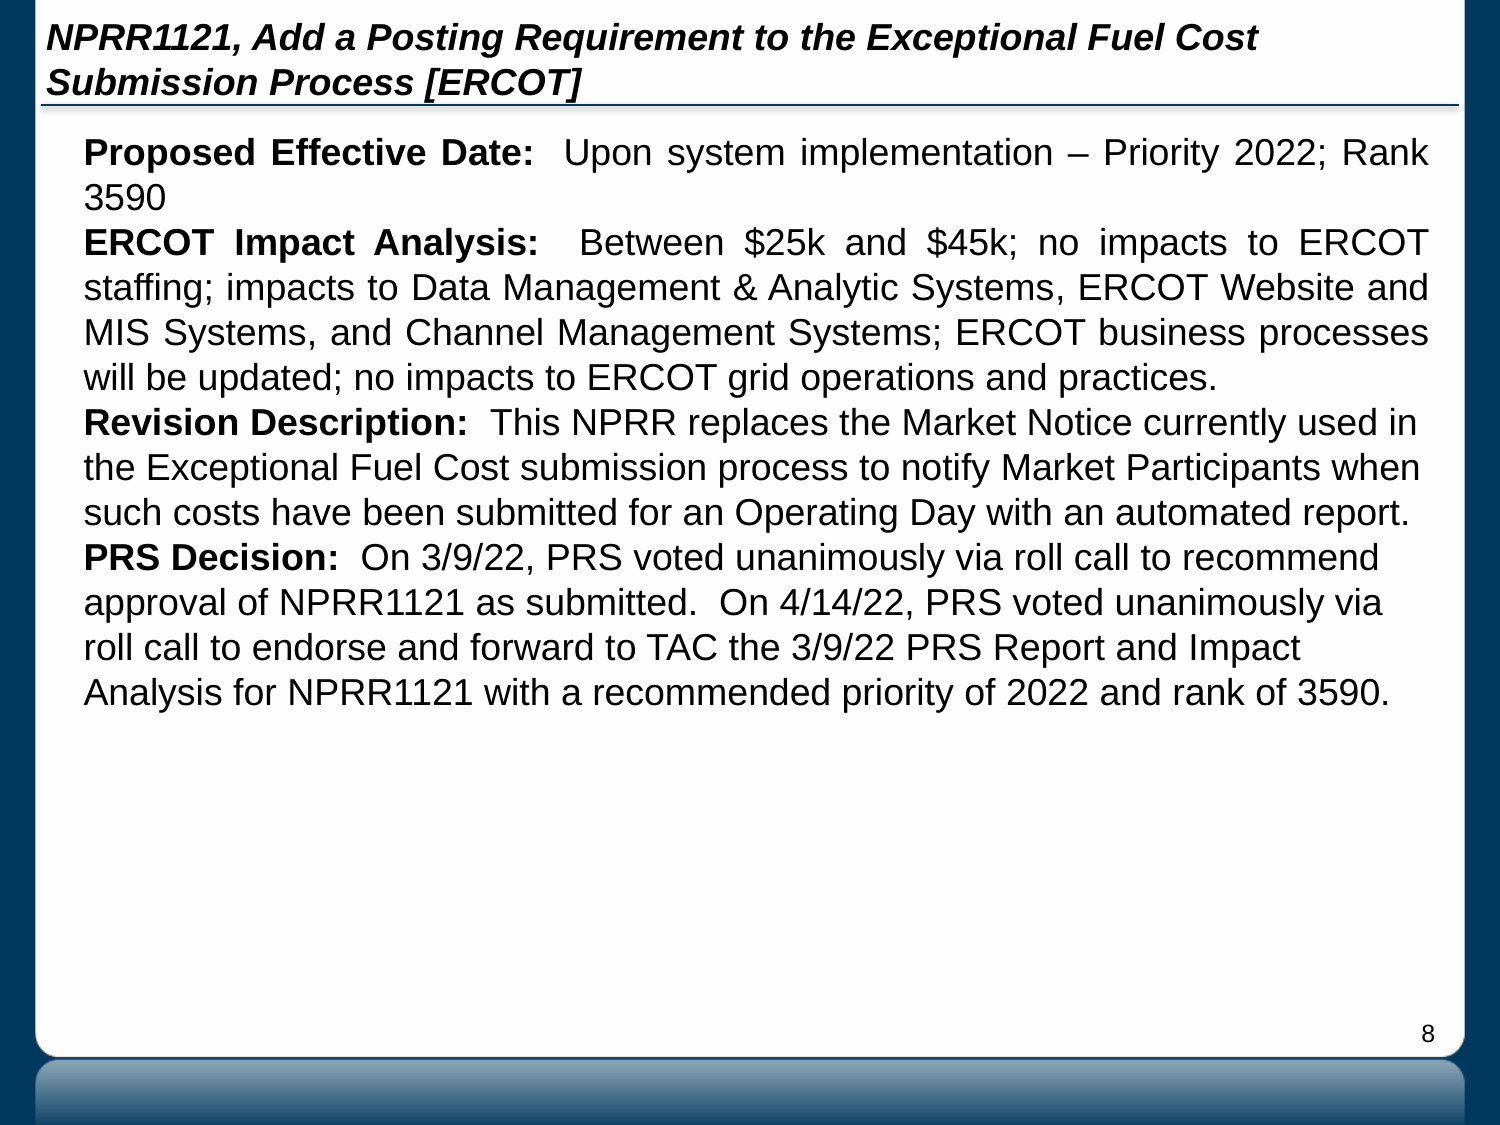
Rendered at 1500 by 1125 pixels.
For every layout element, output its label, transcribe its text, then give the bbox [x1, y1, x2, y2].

title NPRR1121, Add a Posting Requirement to the Exceptional Fuel Cost Submission Process [ERCOT] [31, 20, 1464, 97]
picture [35, 0, 1465, 1125]
text_box Proposed Effective Date: Upon system implementation – Priority 2022; Rank 3590 ERCOT Impact Analysis: Between $25k and $45k; no impacts to ERCOT staffing; impacts to Data Management & Analytic Systems, ERCOT Website and MIS Systems, and Channel Management Systems; ERCOT business processes will be updated; no impacts to ERCOT grid operations and practices. Revision Description: This NPRR replaces the Market Notice currently used in the Exceptional Fuel Cost submission process to notify Market Participants when such costs have been submitted for an Operating Day with an automated report. PRS Decision: On 3/9/22, PRS voted unanimously via roll call to recommend approval of NPRR1121 as submitted. On 4/14/22, PRS voted unanimously via roll call to endorse and forward to TAC the 3/9/22 PRS Report and Impact Analysis for NPRR1121 with a recommended priority of 2022 and rank of 3590. [31, 120, 1444, 721]
